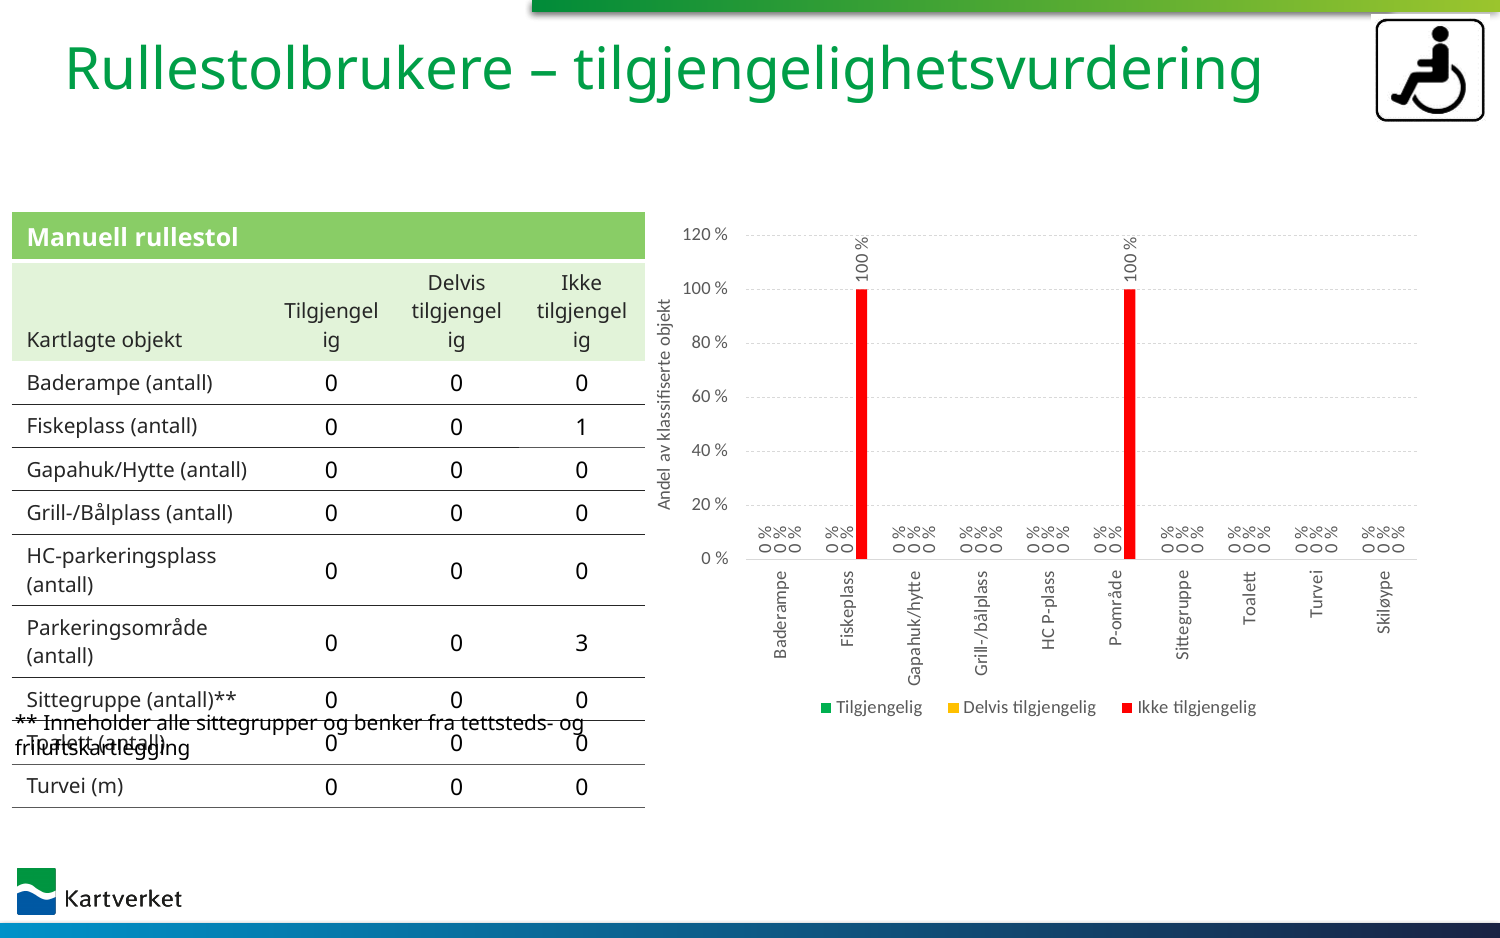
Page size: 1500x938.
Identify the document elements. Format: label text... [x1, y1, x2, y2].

table_cell Turvei (m) [12, 768, 269, 807]
table_cell 0 [269, 606, 394, 677]
table_cell Parkeringsområde (antall) [12, 606, 269, 677]
table_cell 0 [394, 606, 519, 677]
table_cell 0 [394, 361, 519, 404]
table_cell 1 [519, 405, 638, 447]
table_cell Tilgjengelig [269, 263, 394, 361]
table_cell Sittegruppe (antall)** [12, 678, 269, 702]
table_cell 0 [269, 535, 394, 605]
table_cell Kartlagte objekt [12, 263, 269, 361]
table_cell 0 [519, 768, 645, 807]
table_cell Ikke tilgjengelig [519, 263, 638, 361]
table_cell Gapahuk/Hytte (antall) [12, 448, 269, 490]
table_cell 0 [394, 405, 519, 447]
table_cell 0 [519, 491, 638, 534]
text_box Rullestolbrukere – tilgjengelighetsvurdering [49, 12, 1372, 109]
table_cell 0 [269, 768, 394, 807]
table_cell 0 [269, 448, 394, 490]
table_cell 0 [519, 678, 638, 702]
table_cell 3 [519, 606, 638, 677]
table_cell 0 [394, 678, 519, 702]
table_cell Baderampe (antall) [12, 361, 269, 404]
table_cell 0 [519, 448, 638, 490]
table_cell 0 [269, 491, 394, 534]
table_cell Grill-/Bålplass (antall) [12, 491, 269, 534]
table_cell 0 [269, 405, 394, 447]
table_cell 0 [394, 448, 519, 490]
table_cell 0 [519, 535, 638, 605]
table_cell 0 [269, 678, 394, 702]
picture [643, 218, 1427, 728]
picture [1371, 13, 1491, 127]
table_cell 0 [519, 361, 638, 404]
table_cell 0 [394, 491, 519, 534]
table_cell Delvis tilgjengelig [394, 263, 519, 361]
text_box ** Inneholder alle sittegrupper og benker fra tettsteds- og friluftskartlegging [0, 702, 745, 768]
table_header Manuell rullestol [12, 212, 645, 259]
table_cell Fiskeplass (antall) [12, 405, 269, 447]
table_cell 0 [394, 768, 519, 807]
table_cell HC-parkeringsplass (antall) [12, 535, 269, 605]
table_cell 0 [269, 361, 394, 404]
table_cell 0 [394, 535, 519, 605]
